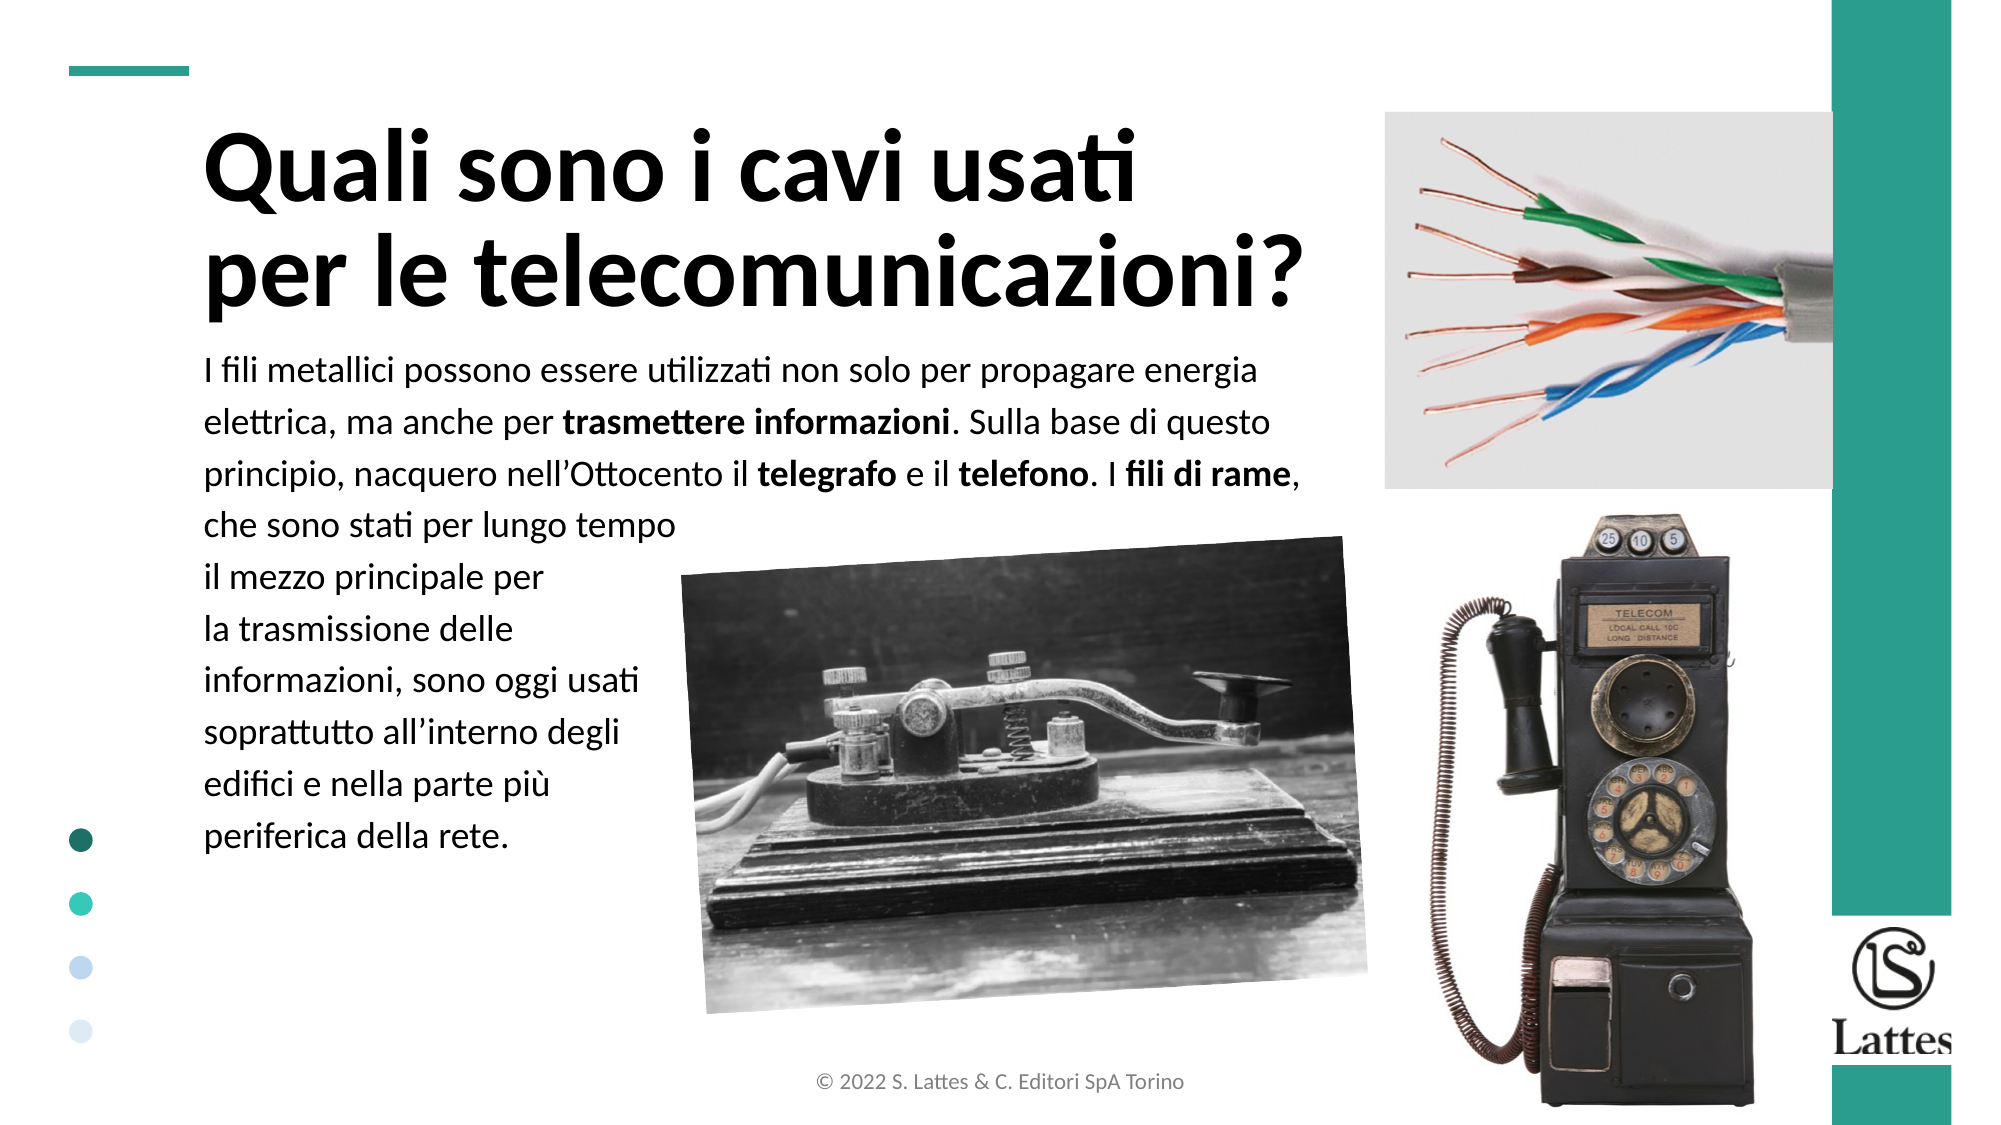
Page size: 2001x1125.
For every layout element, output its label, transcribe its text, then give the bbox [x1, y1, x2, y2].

text_box Quali sono i cavi usati per le telecomunicazioni? [188, 111, 1384, 235]
text_box I fili metallici possono essere utilizzati non solo per propagare energia elettrica, ma anche per trasmettere informazioni. Sulla base di questo principio, nacquero nell’Ottocento il telegrafo e il telefono. I fili di rame, che sono stati per lungo tempo il mezzo principale per la trasmissione delle informazioni, sono oggi usati soprattutto all’interno degli edifici e nella parte più periferica della rete. [188, 330, 1350, 743]
picture [681, 110, 1833, 1125]
